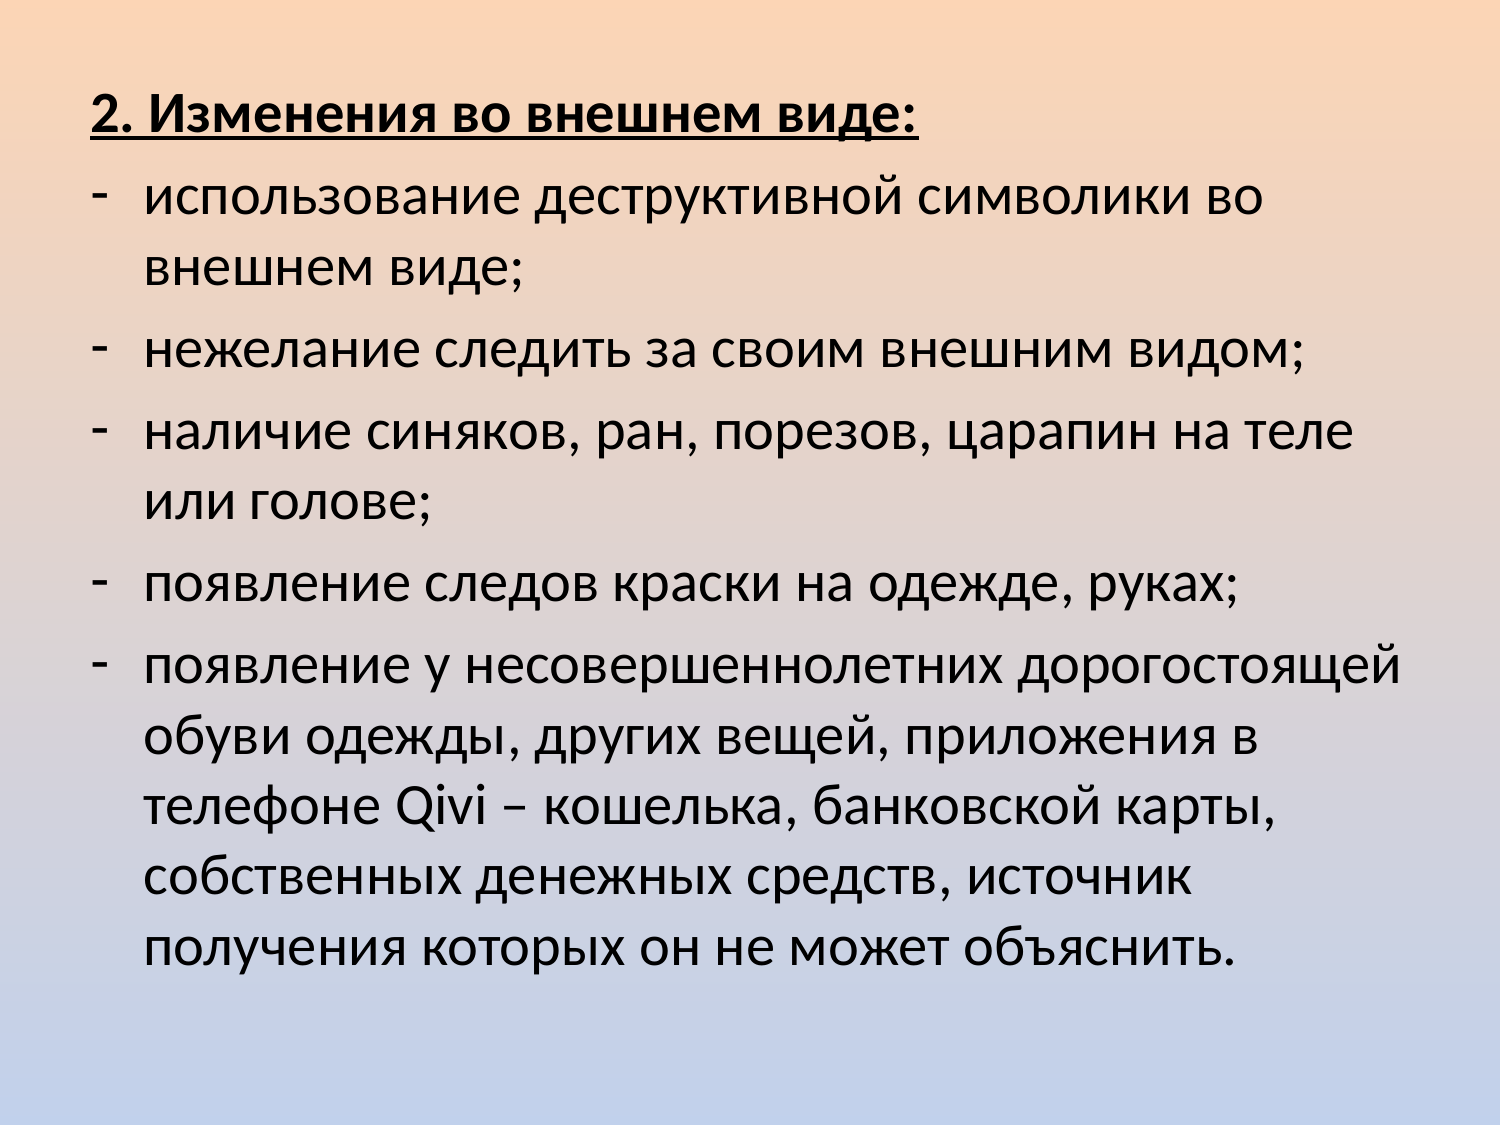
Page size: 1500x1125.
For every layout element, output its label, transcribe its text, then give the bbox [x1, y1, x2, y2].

list 2. Изменения во внешнем виде: использование деструктивной символики во внешнем виде; нежелание следить за своим внешним видом; наличие синяков, ран, порезов, царапин на теле или голове; появление следов краски на одежде, руках; появление у несовершеннолетних дорогостоящей обуви одежды, других вещей, приложения в телефоне Qivi – кошелька, банковской карты, собственных денежных средств, источник получения которых он не может объяснить. [75, 66, 1425, 1059]
